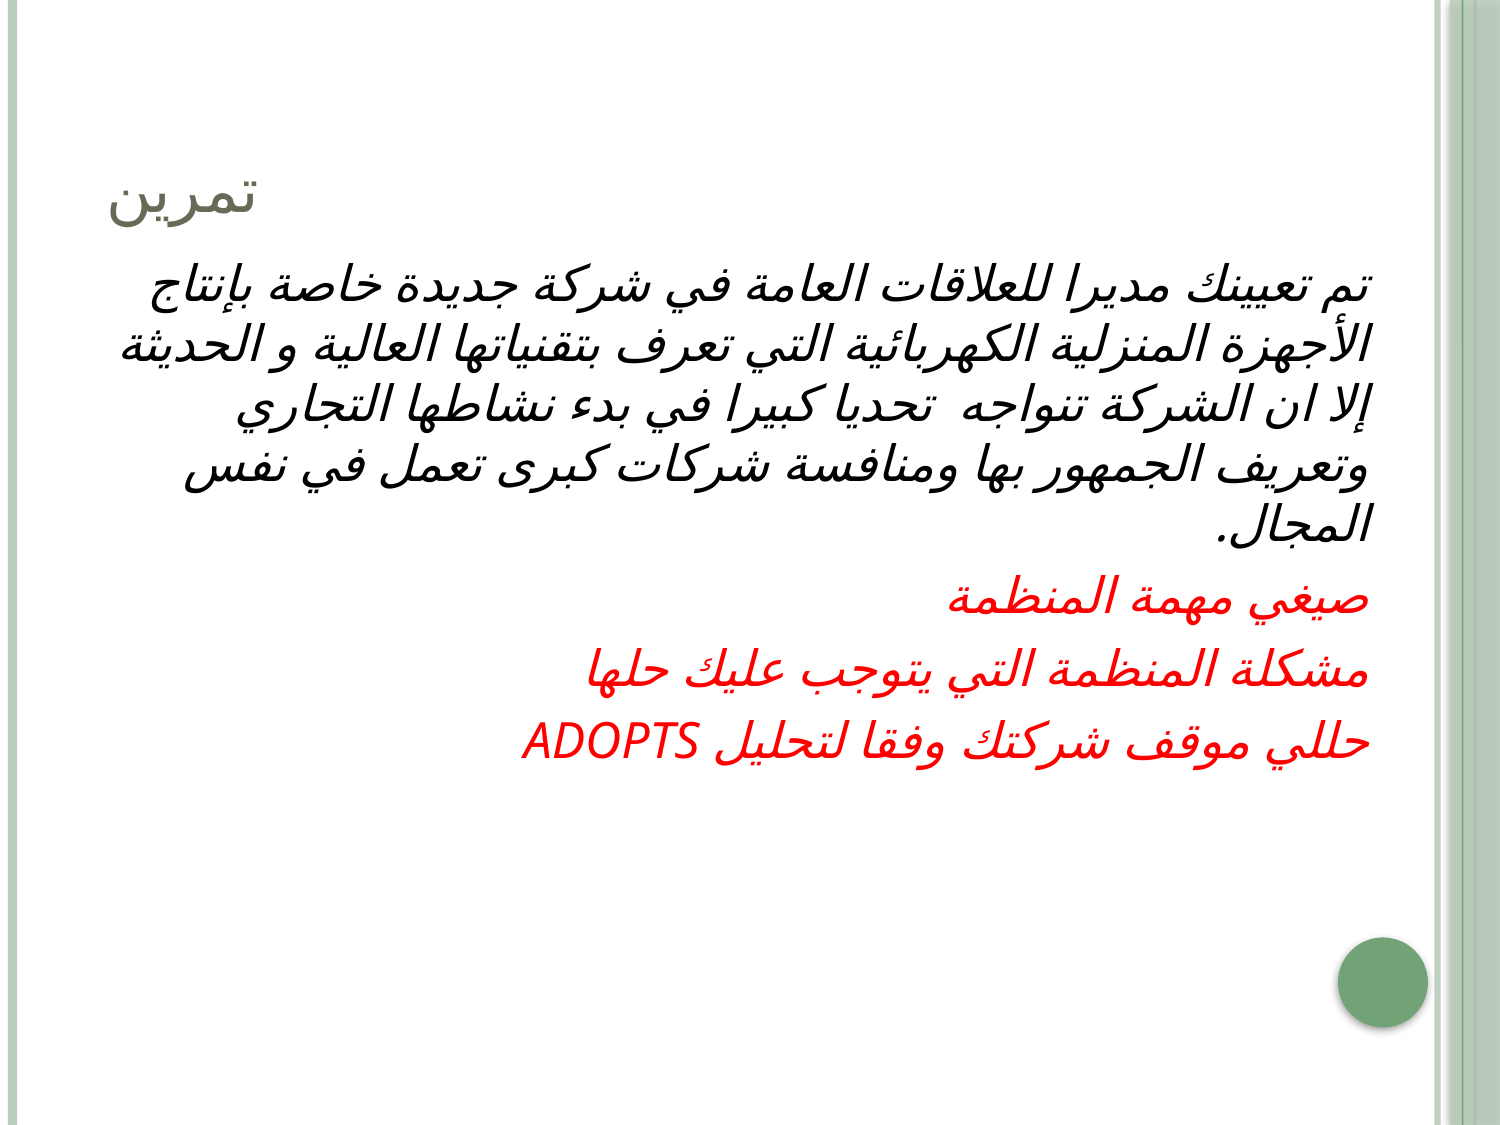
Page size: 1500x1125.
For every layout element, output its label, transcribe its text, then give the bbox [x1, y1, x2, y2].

list تم تعيينك مديرا للعلاقات العامة في شركة جديدة خاصة بإنتاج الأجهزة المنزلية الكهربائية التي تعرف بتقنياتها العالية و الحديثة إلا ان الشركة تنواجه تحديا كبيرا في بدء نشاطها التجاري وتعريف الجمهور بها ومنافسة شركات كبرى تعمل في نفس المجال. صيغي مهمة المنظمة مشكلة المنظمة التي يتوجب عليك حلها حللي موقف شركتك وفقا لتحليل ADOPTS [64, 243, 1385, 1051]
title تمرين [75, 45, 1300, 233]
